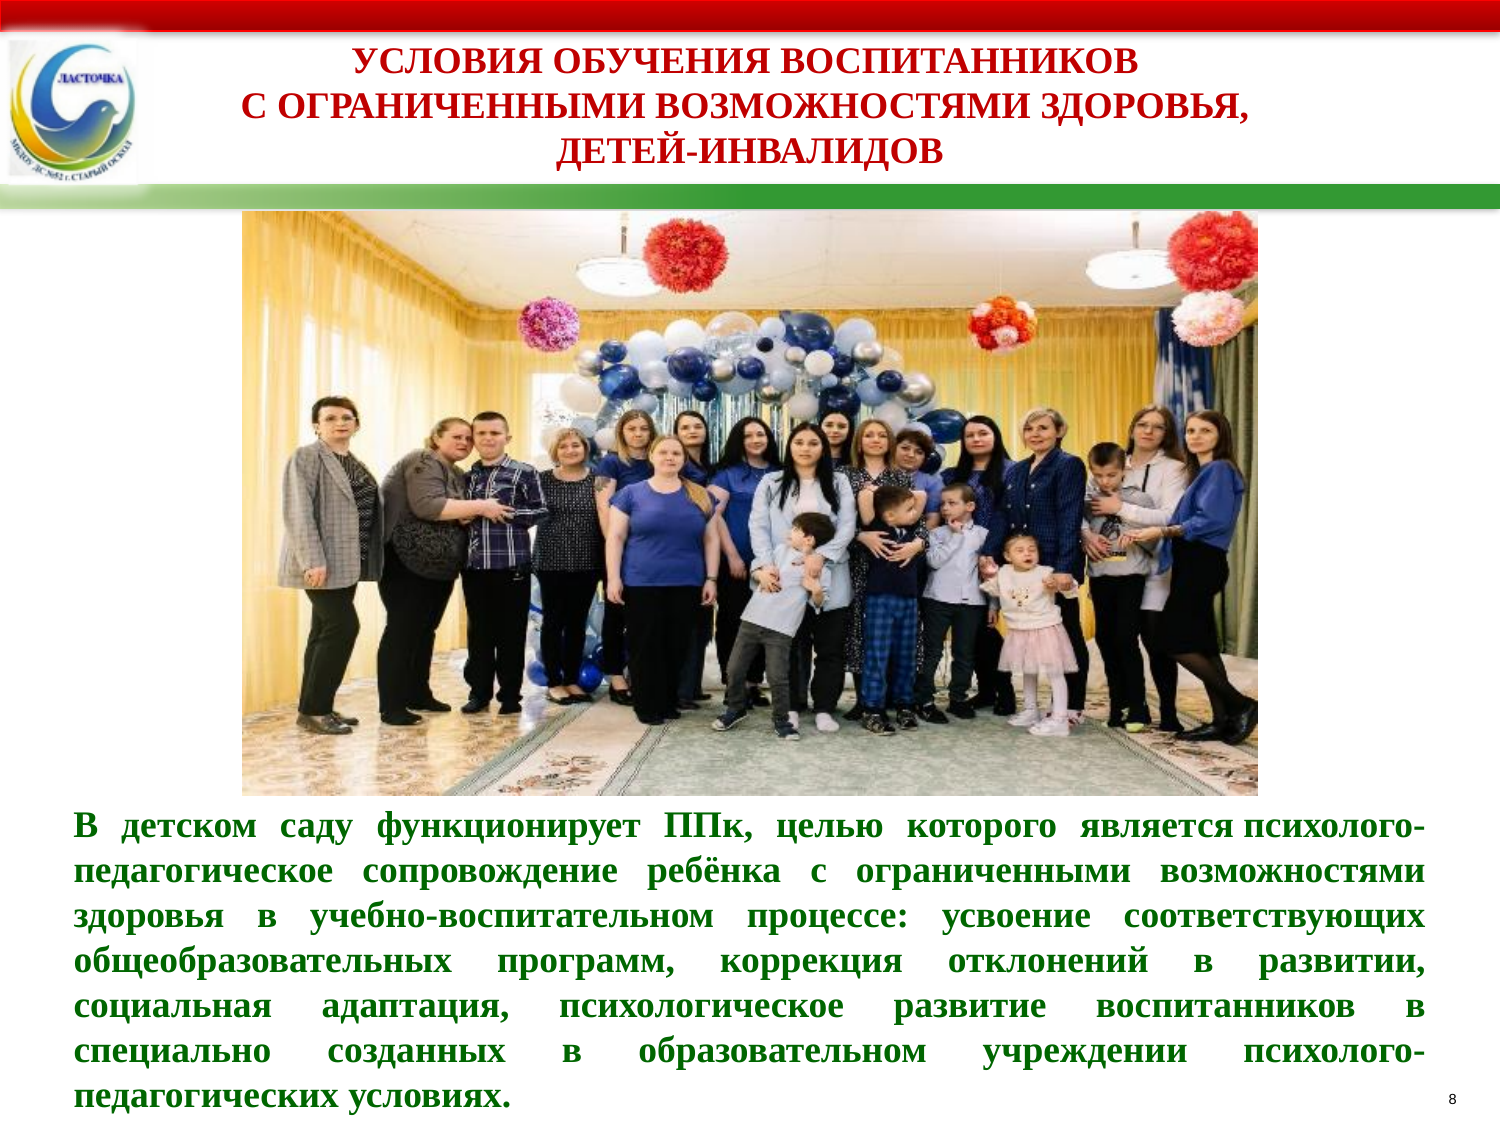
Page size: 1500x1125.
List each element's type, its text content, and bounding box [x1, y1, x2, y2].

slide_number 8 [1433, 1082, 1483, 1118]
picture [0, 12, 165, 212]
text_box УСЛОВИЯ ОБУЧЕНИЯ ВОСПИТАННИКОВ С ОГРАНИЧЕННЫМИ ВОЗМОЖНОСТЯМИ ЗДОРОВЬЯ, ДЕТЕЙ-ИНВАЛИДОВ [169, 28, 1413, 179]
picture [241, 211, 1259, 796]
text_box В детском саду функционирует ППк, целью которого является психолого-педагогическое сопровождение ребёнка с ограниченными возможностями здоровья в учебно-воспитательном процессе: усвоение соответствующих общеобразовательных программ, коррекция отклонений в развитии, социальная адаптация, психологическое развитие воспитанников в специально созданных в образовательном учреждении психолого-педагогических условиях. [58, 792, 1442, 1074]
